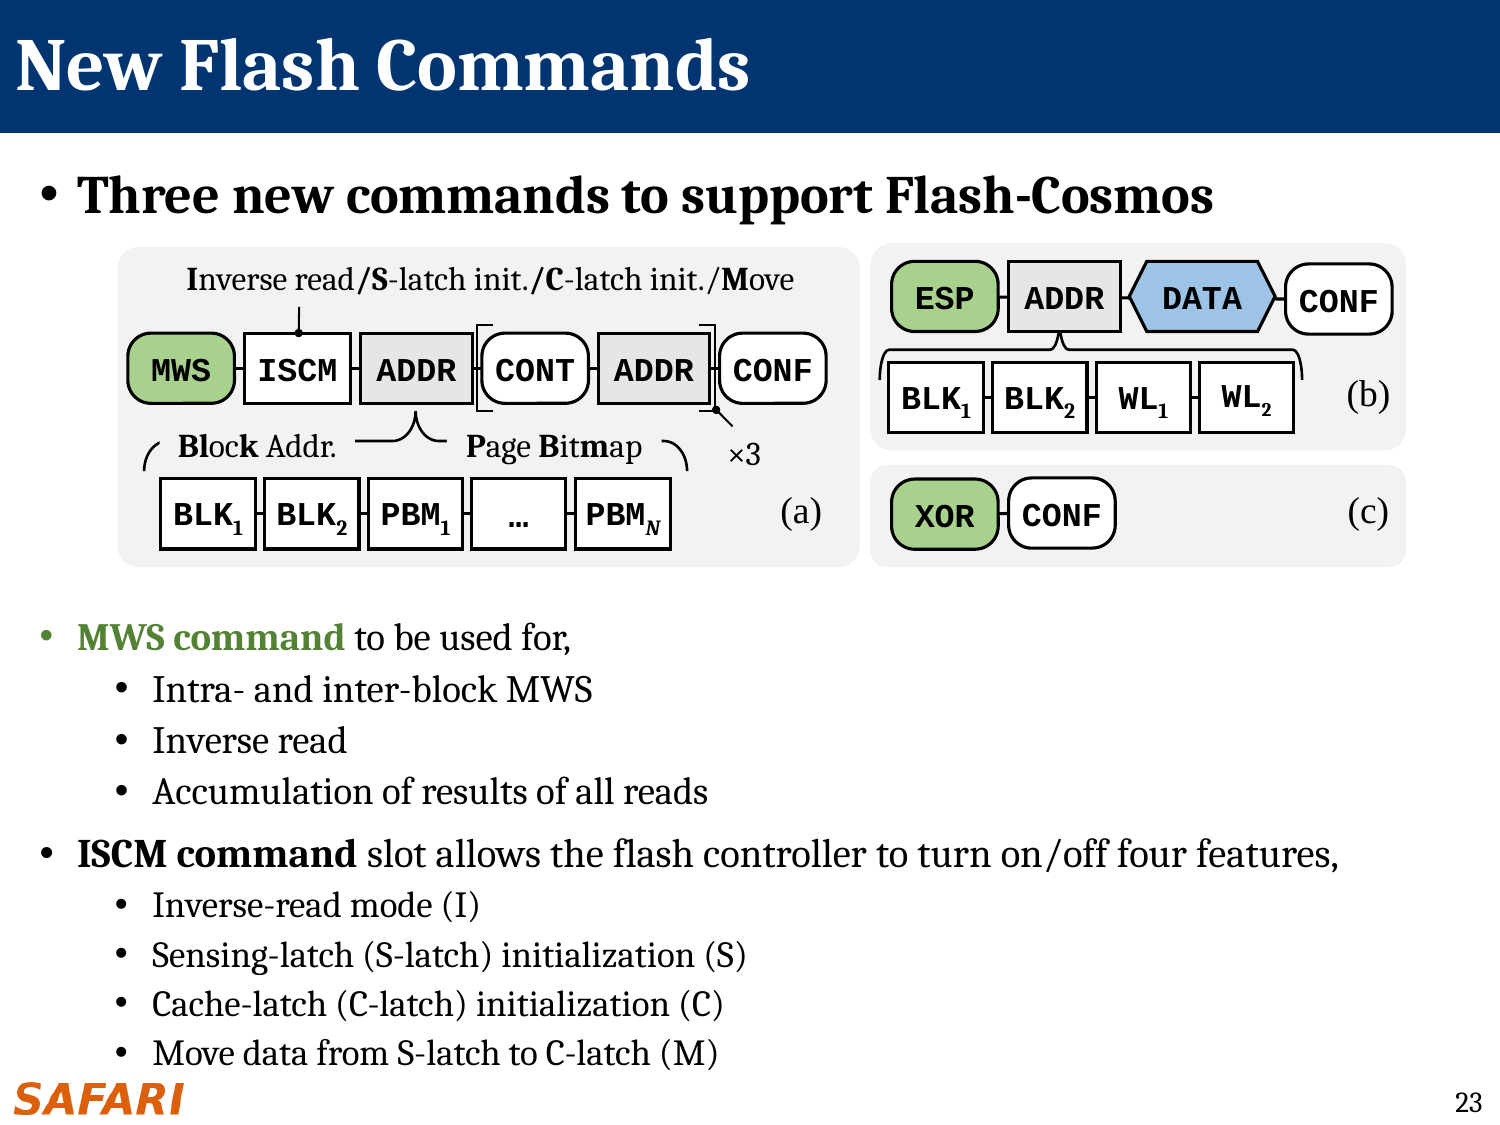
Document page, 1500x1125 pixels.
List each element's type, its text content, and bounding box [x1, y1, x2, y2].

picture [12, 1073, 190, 1125]
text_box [23, 243, 1412, 568]
text_box 23 [1366, 1075, 1498, 1125]
list Three new commands to support Flash-Cosmos MWS command to be used for, Intra- and inter-block MWS Inverse read Accumulation of results of all reads ISCM command slot allows the flash controller to turn on/off four features, Inverse-read mode (I) Sensing-latch (S-latch) initialization (S) Cache-latch (C-latch) initialization (C) Move data from S-latch to C-latch (M) [24, 159, 1476, 1086]
title New Flash Commands [0, 0, 1500, 133]
